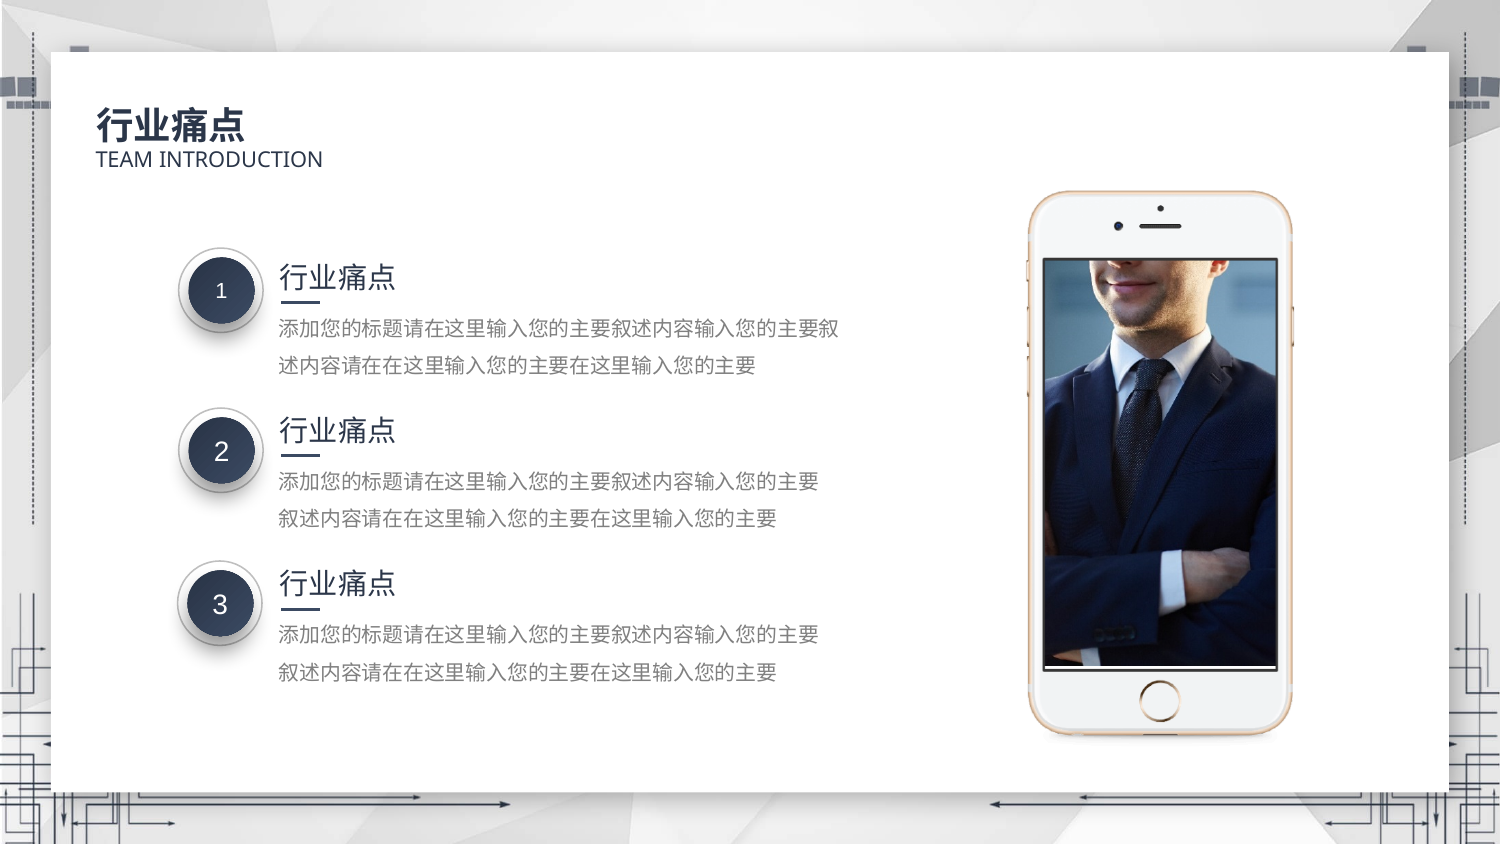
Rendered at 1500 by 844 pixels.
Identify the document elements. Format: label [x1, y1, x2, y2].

text_box [95, 90, 340, 177]
text_box [178, 404, 852, 535]
text_box [177, 558, 852, 689]
text_box [178, 248, 866, 387]
picture [0, 0, 1500, 844]
